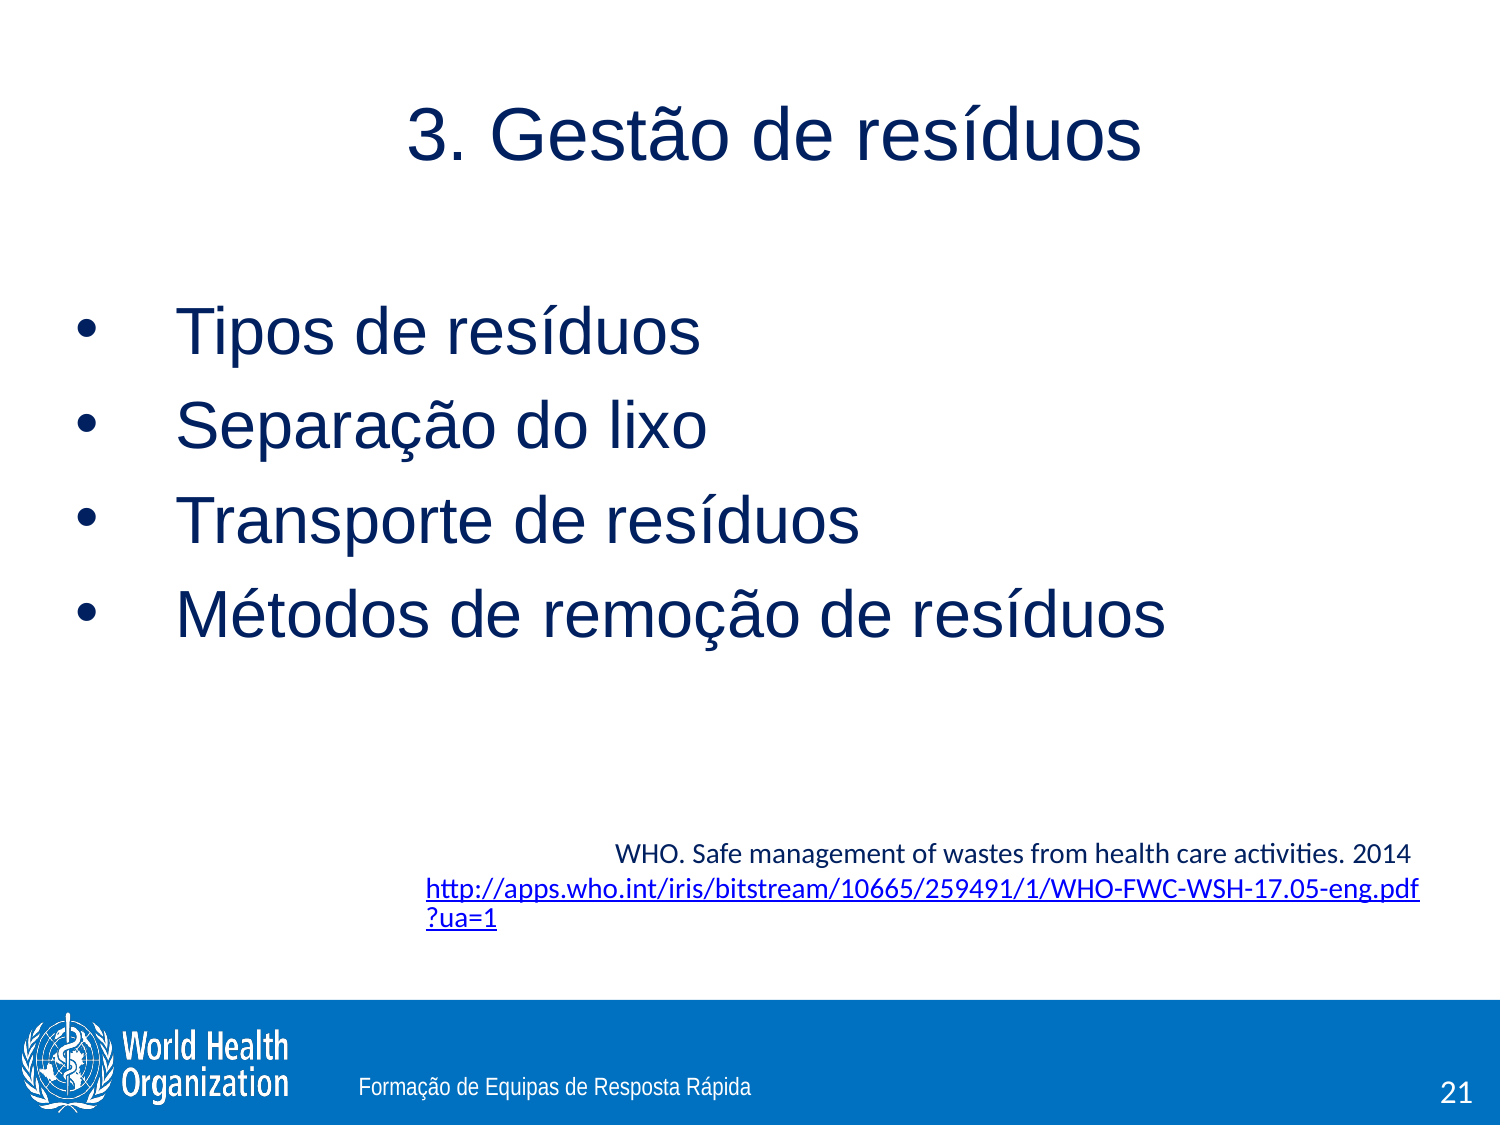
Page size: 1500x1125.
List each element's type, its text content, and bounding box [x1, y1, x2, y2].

text_box Tipos de resíduos Separação do lixo Transporte de resíduos Métodos de remoção de resíduos [75, 287, 1426, 746]
picture [21, 1012, 288, 1113]
text_box 3. Gestão de resíduos [99, 85, 1450, 176]
text_box WHO. Safe management of wastes from health care activities. 2014. http://apps.who.int/iris/bitstream/10665/259491/1/WHO-FWC-WSH-17.05-eng.pdf?ua=1/. [425, 834, 1426, 940]
